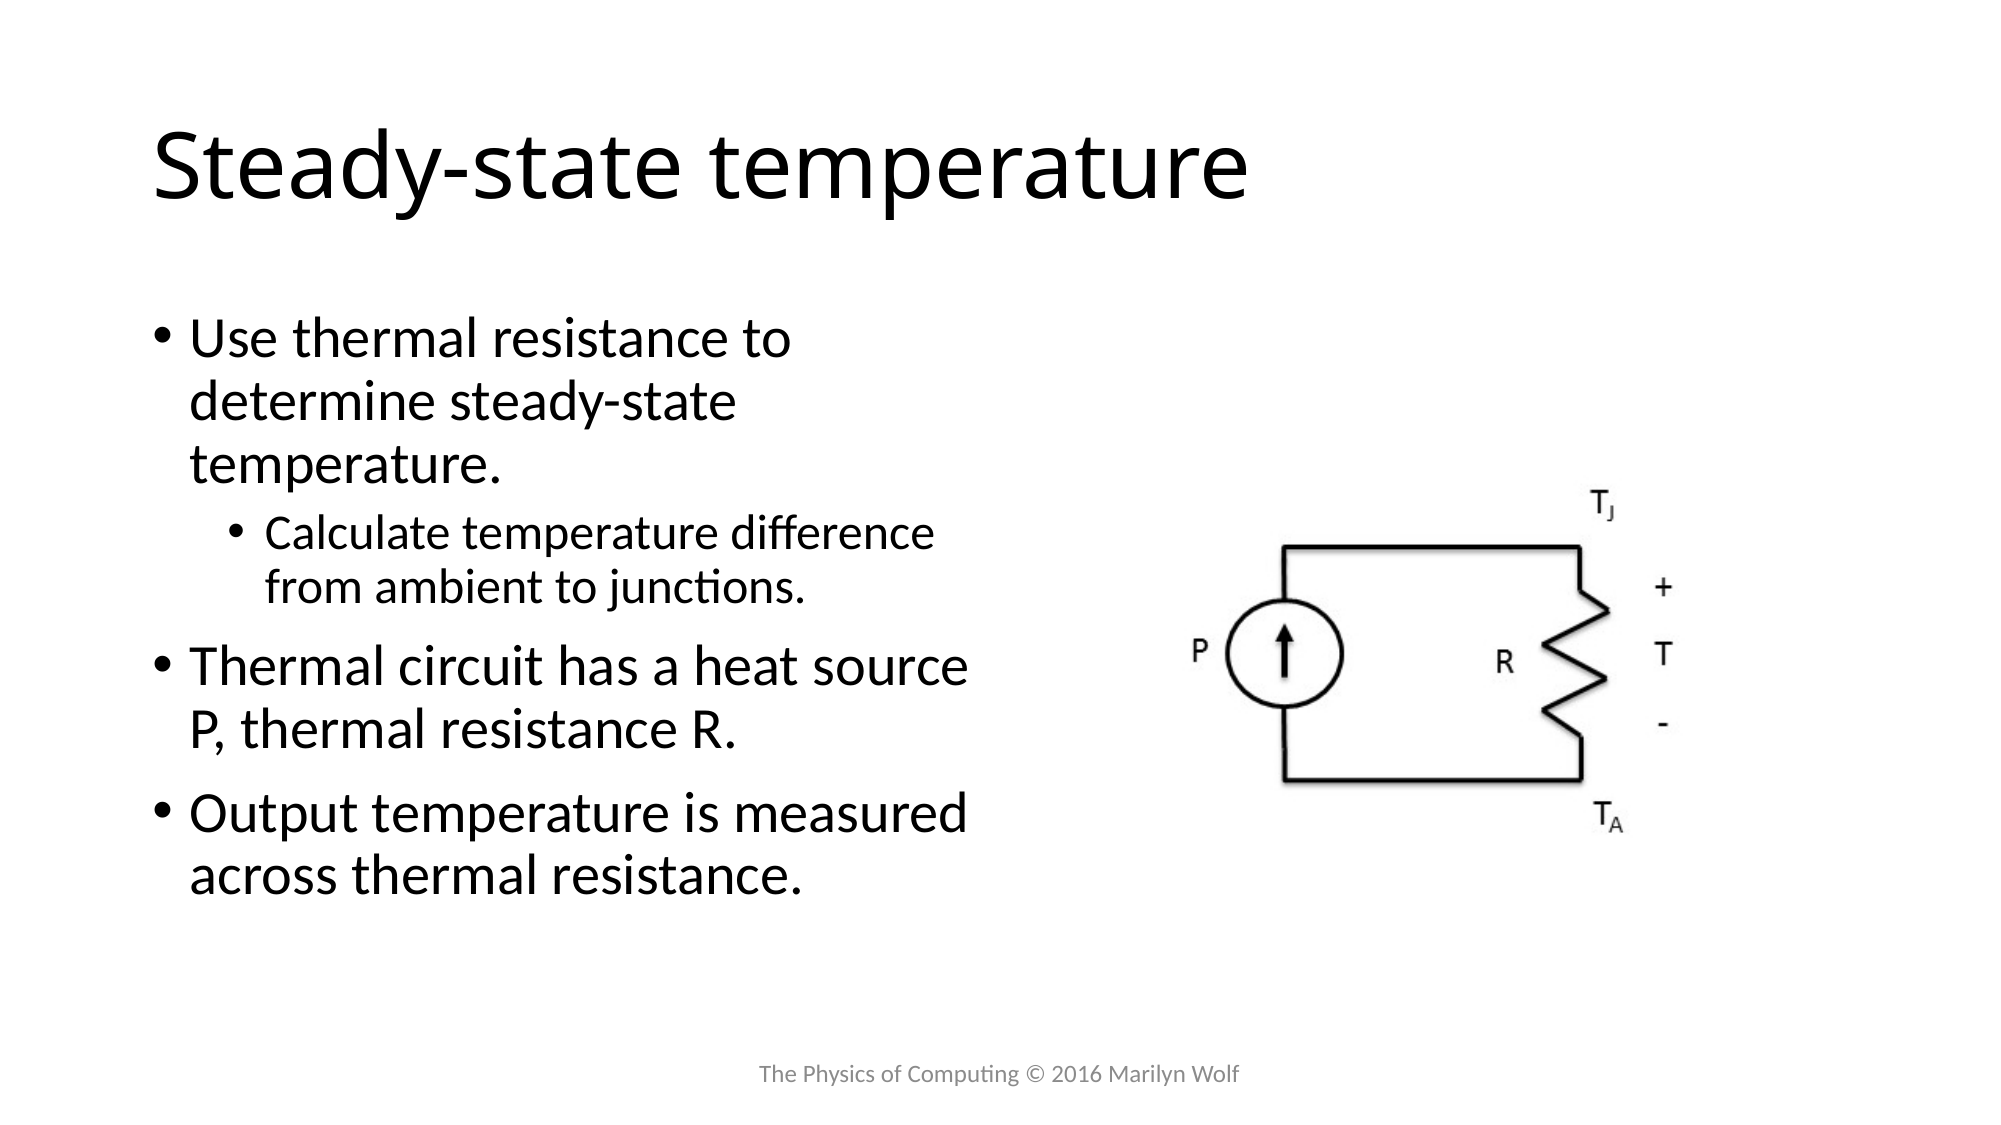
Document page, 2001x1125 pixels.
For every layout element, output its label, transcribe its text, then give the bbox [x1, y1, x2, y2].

title Steady-state temperature [137, 59, 1863, 278]
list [1158, 451, 1717, 861]
footer The Physics of Computing © 2016 Marilyn Wolf [662, 1042, 1338, 1103]
